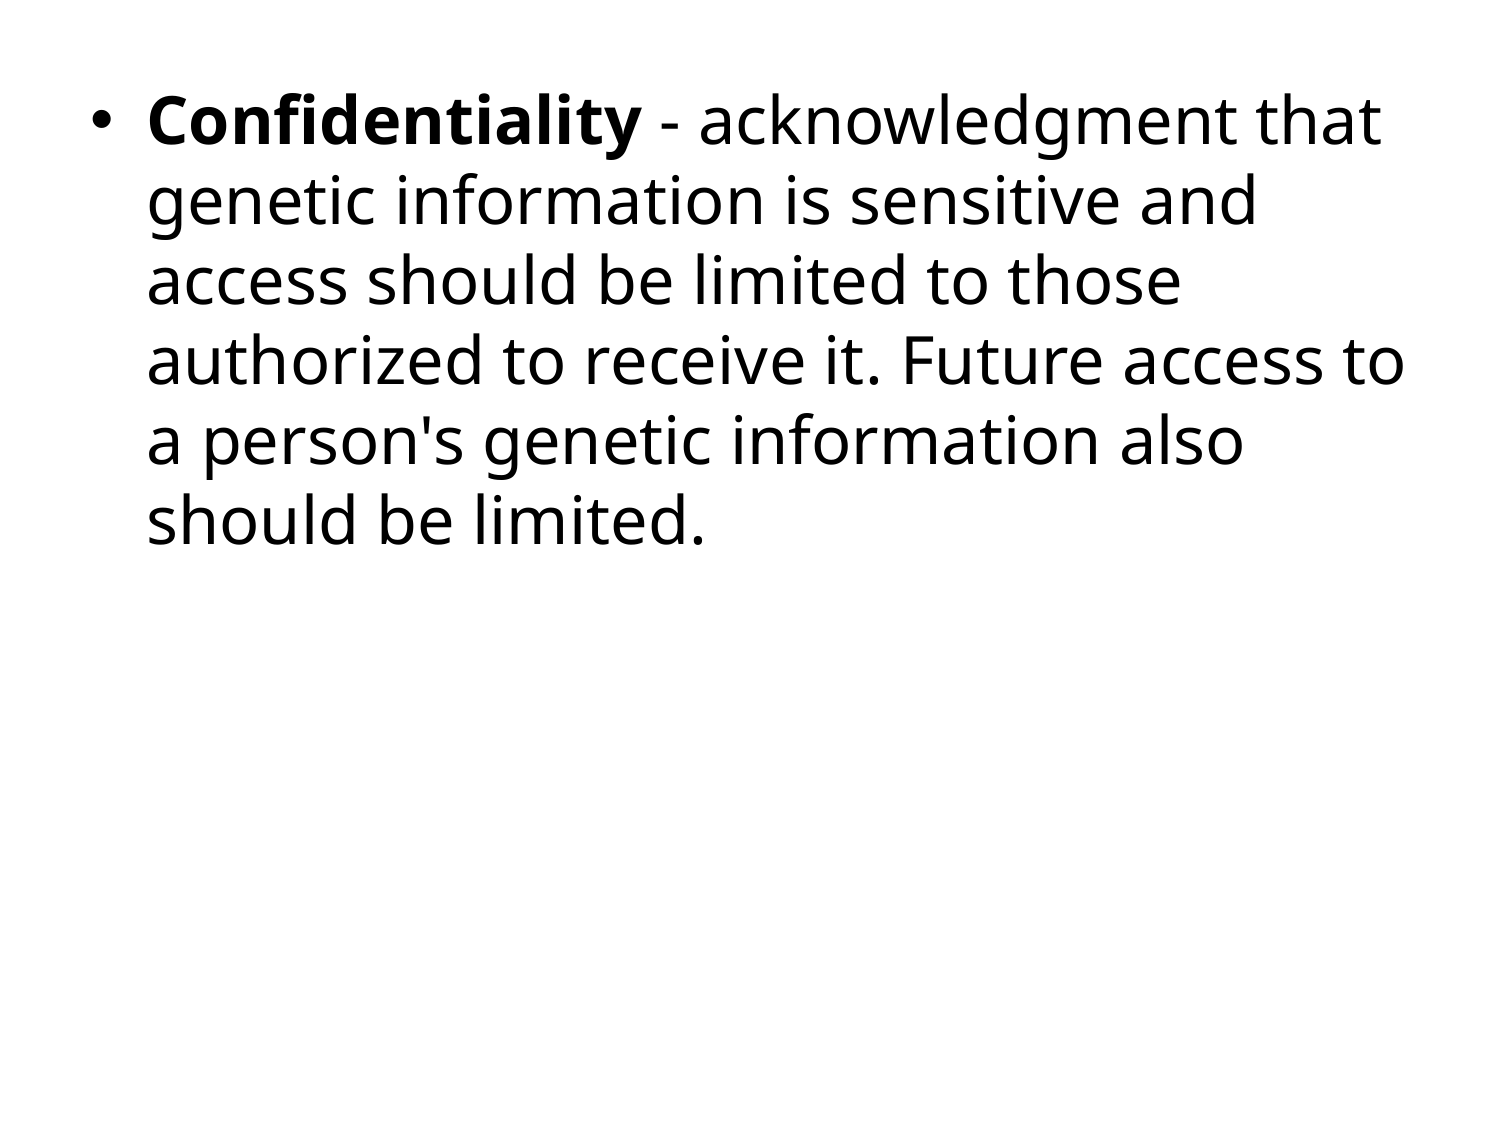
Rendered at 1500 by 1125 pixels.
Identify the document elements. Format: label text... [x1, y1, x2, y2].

list Confidentiality - acknowledgment that genetic information is sensitive and access should be limited to those authorized to receive it. Future access to a person's genetic information also should be limited. [75, 70, 1425, 1005]
